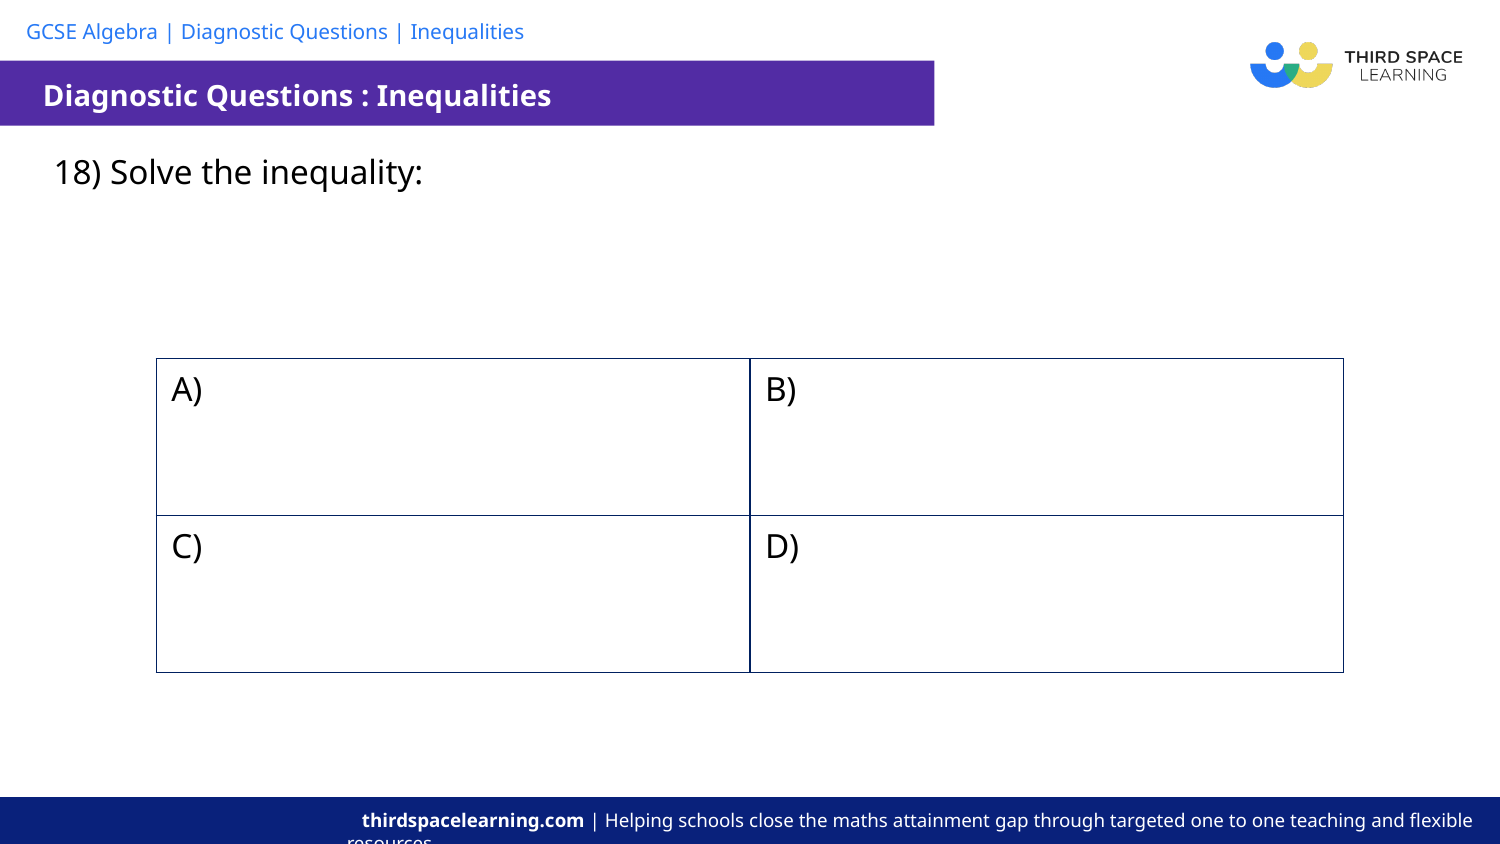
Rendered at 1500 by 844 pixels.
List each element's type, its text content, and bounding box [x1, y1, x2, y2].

picture [1250, 33, 1465, 99]
text_box Diagnostic Questions : Inequalities [27, 61, 778, 127]
